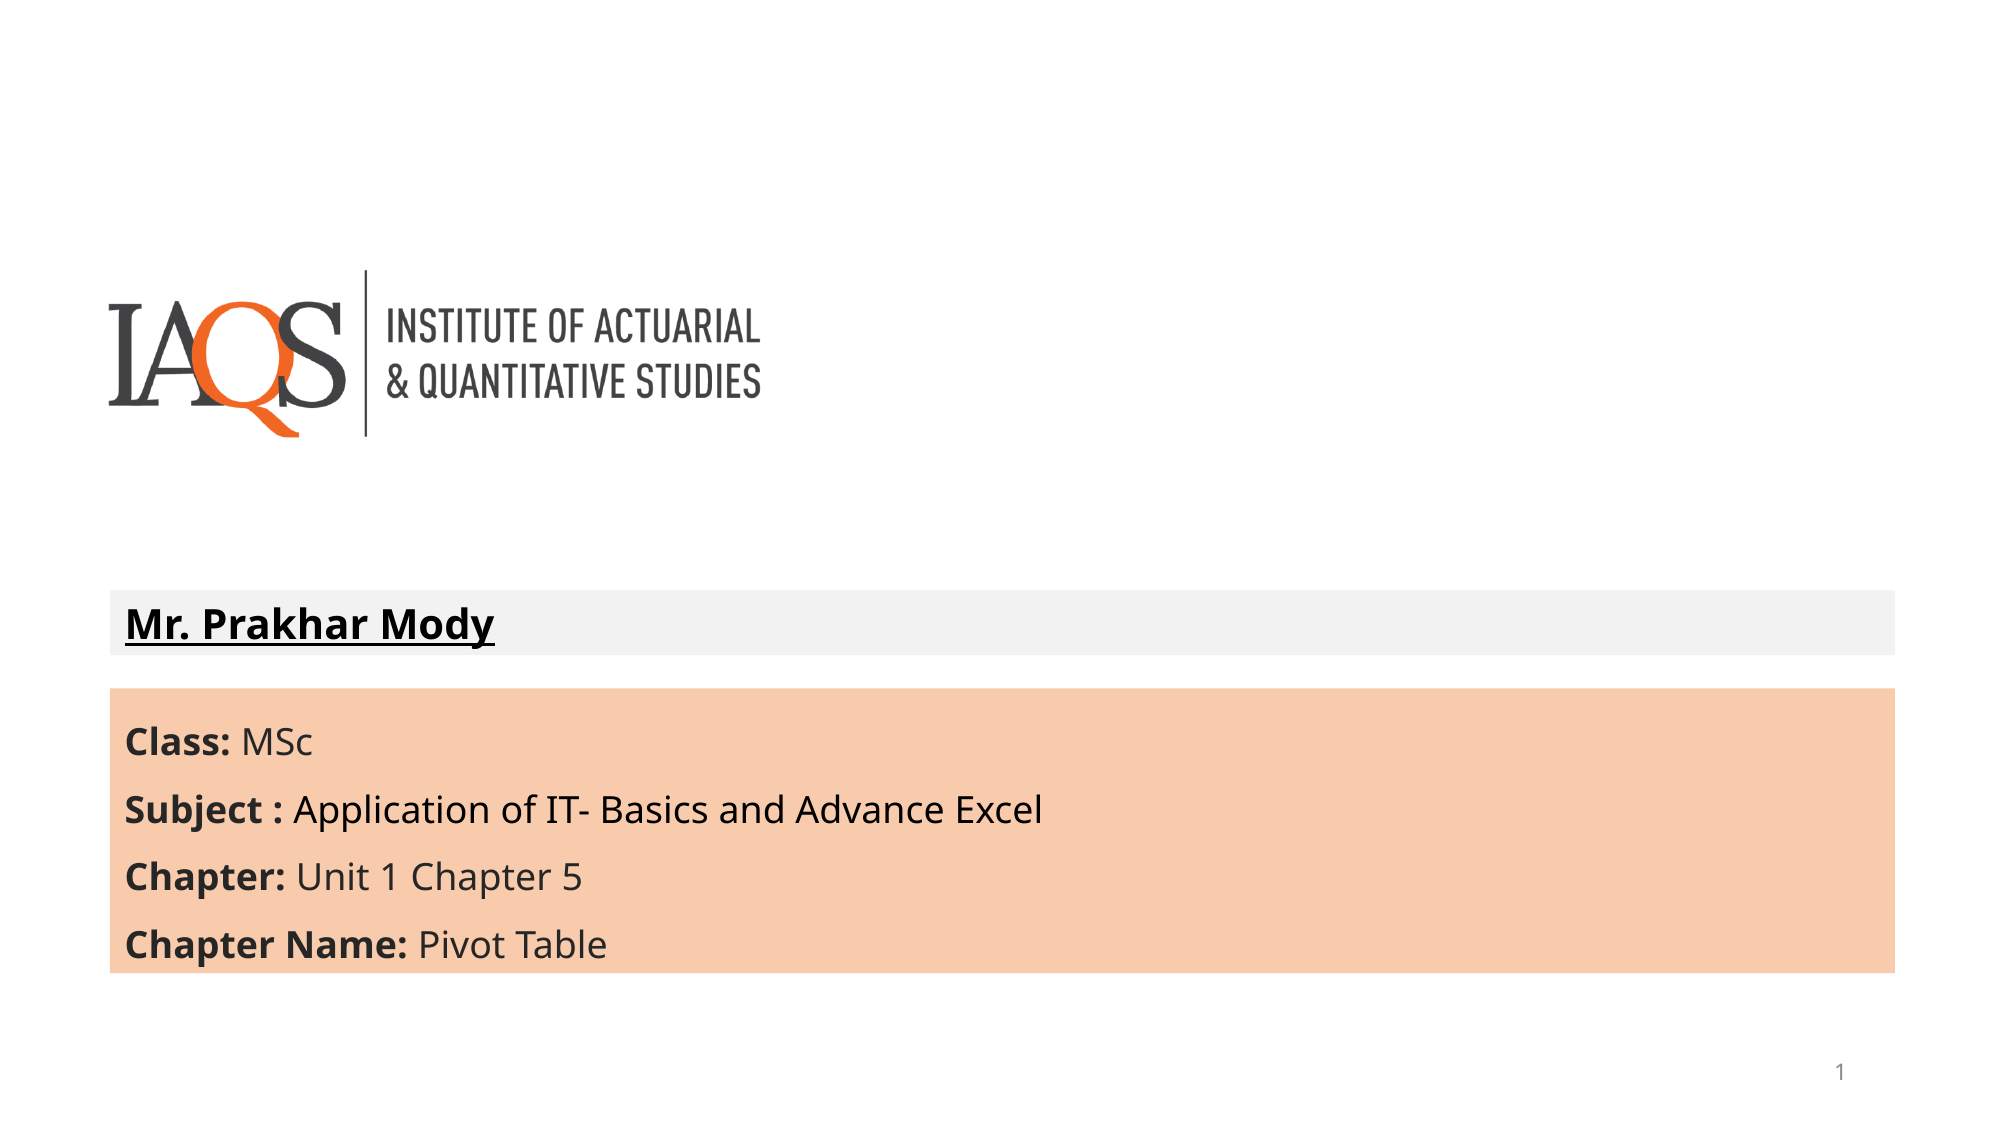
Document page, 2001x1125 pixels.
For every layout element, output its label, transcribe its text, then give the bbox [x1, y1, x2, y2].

picture [67, 261, 801, 446]
text_box Class: MSc Subject : Application of IT- Basics and Advance Excel Chapter: Unit 1 Chapter 5 Chapter Name: Pivot Table [109, 688, 1895, 974]
slide_number 1 [1412, 1042, 1863, 1103]
text_box Mr. Prakhar Mody [109, 590, 1895, 656]
